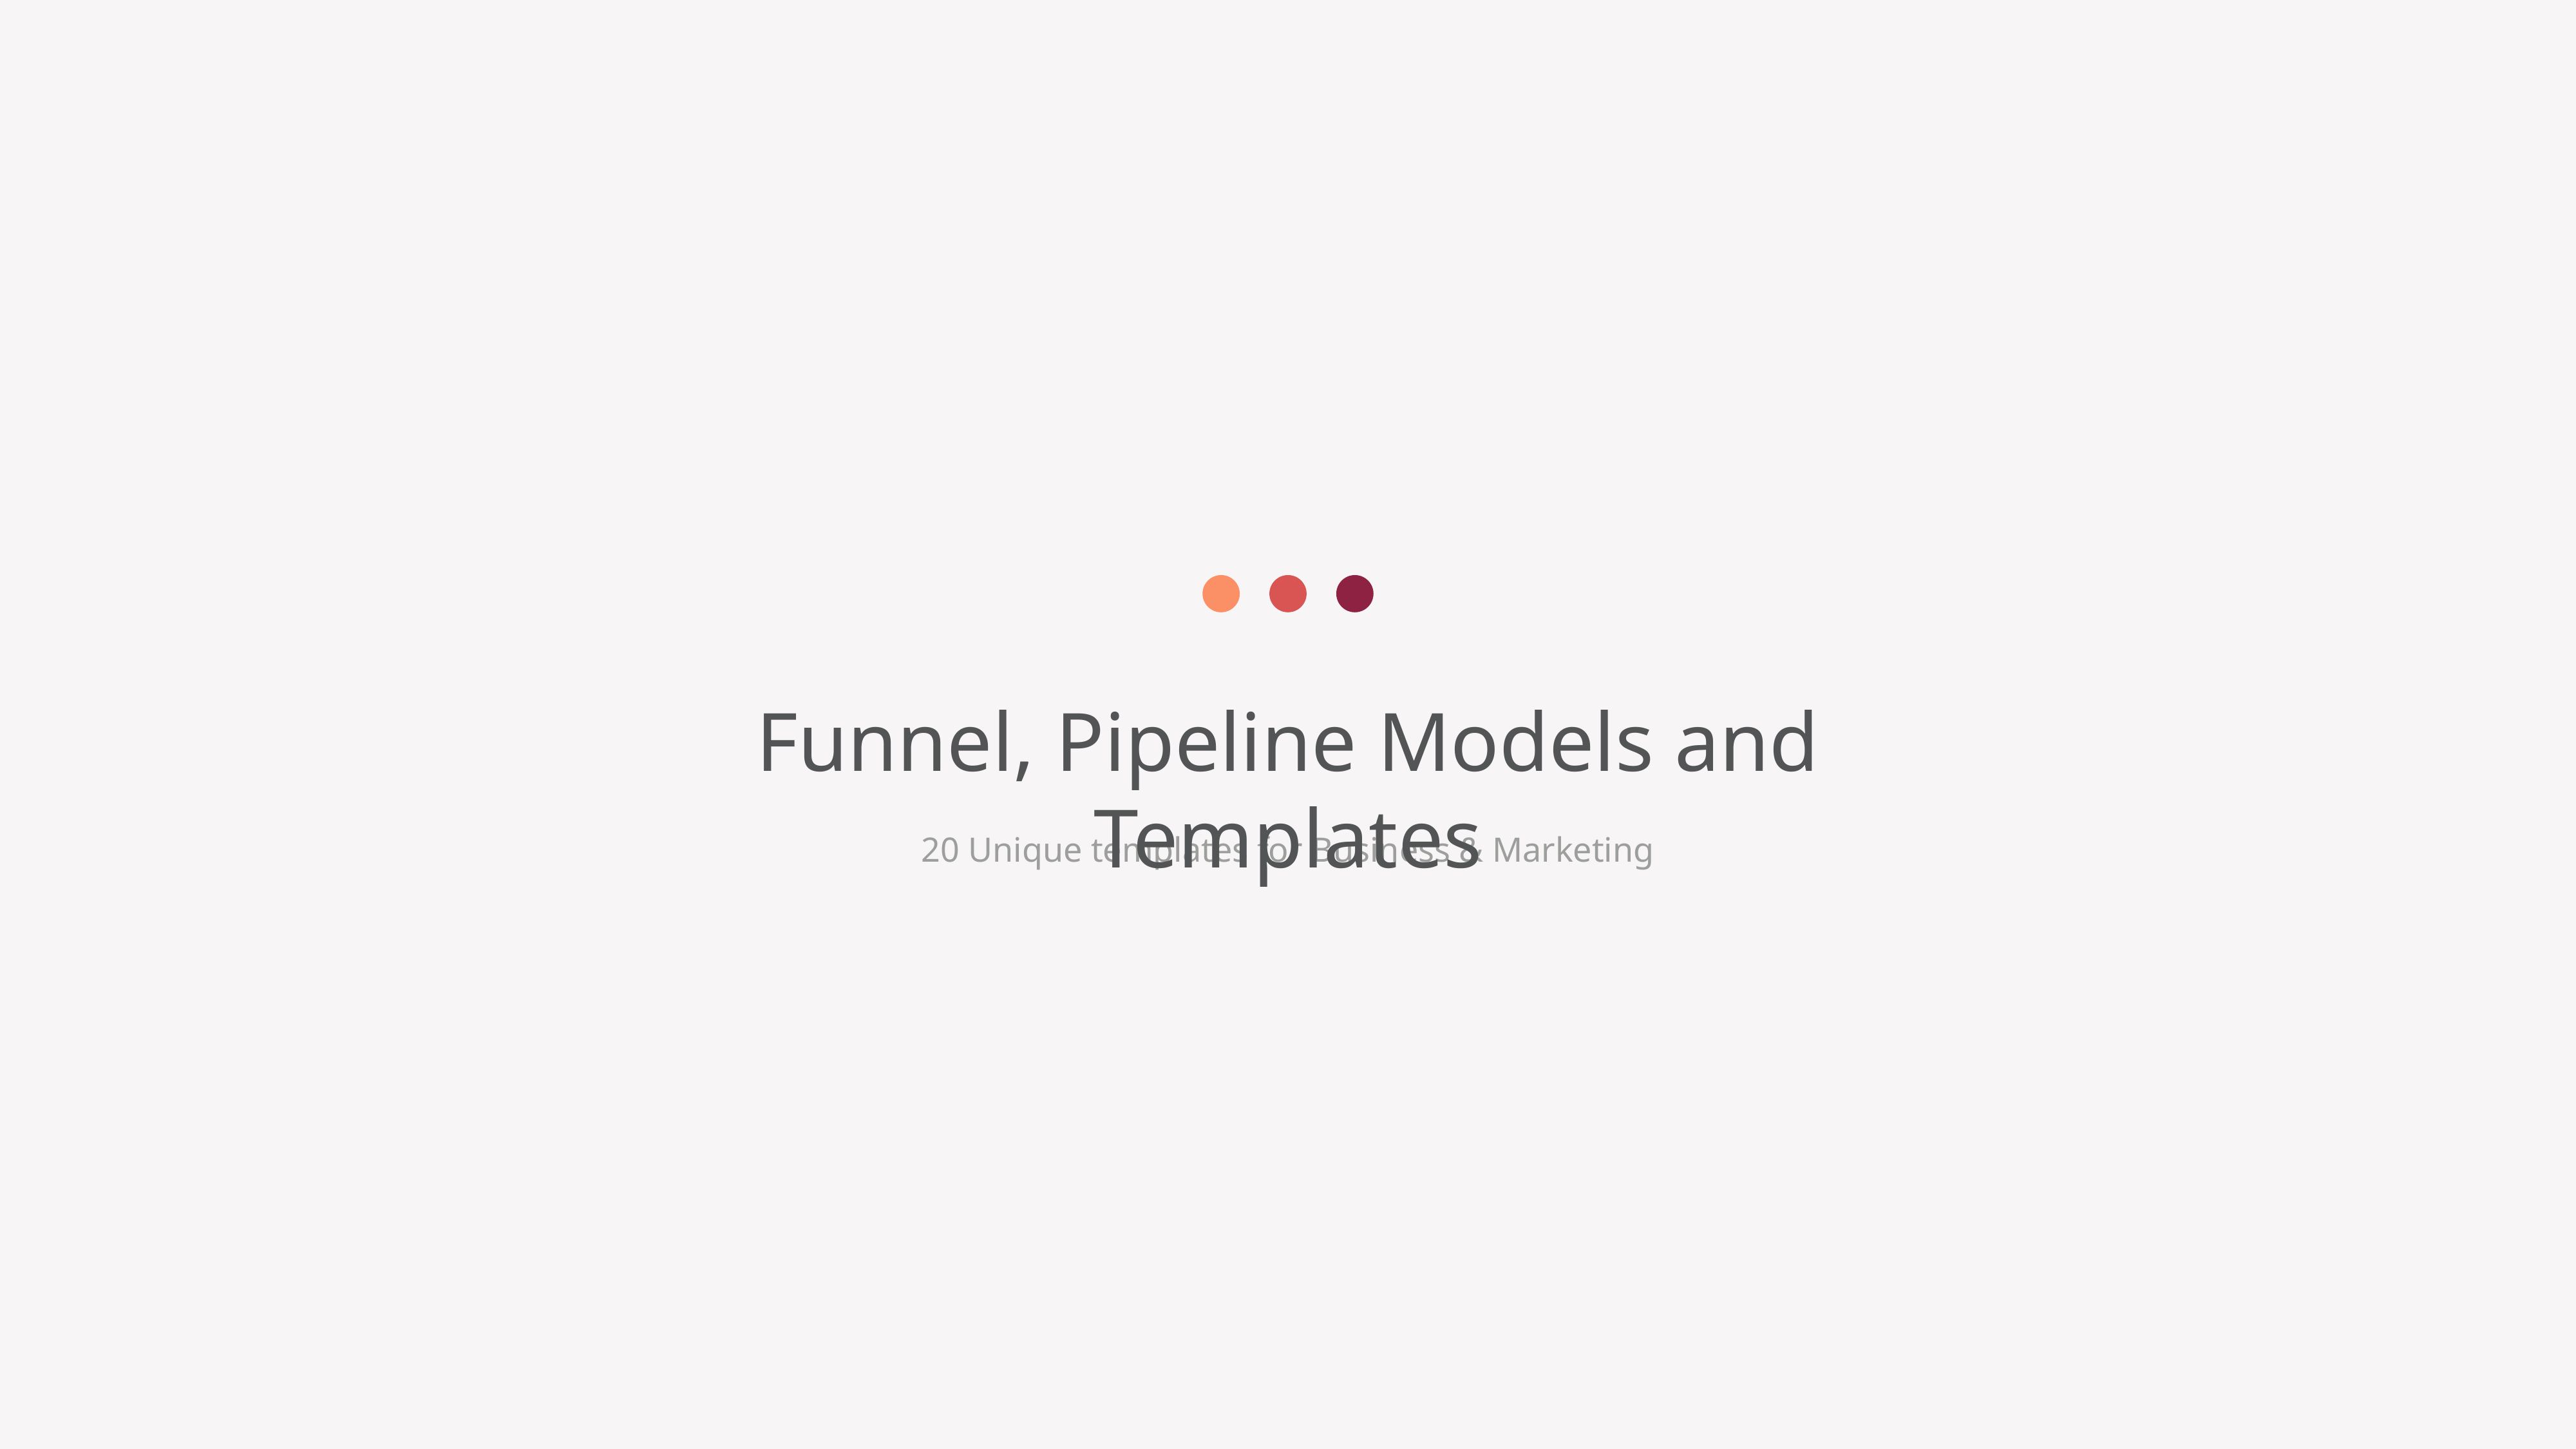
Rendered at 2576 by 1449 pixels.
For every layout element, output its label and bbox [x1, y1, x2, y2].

text_box [588, 574, 1988, 875]
